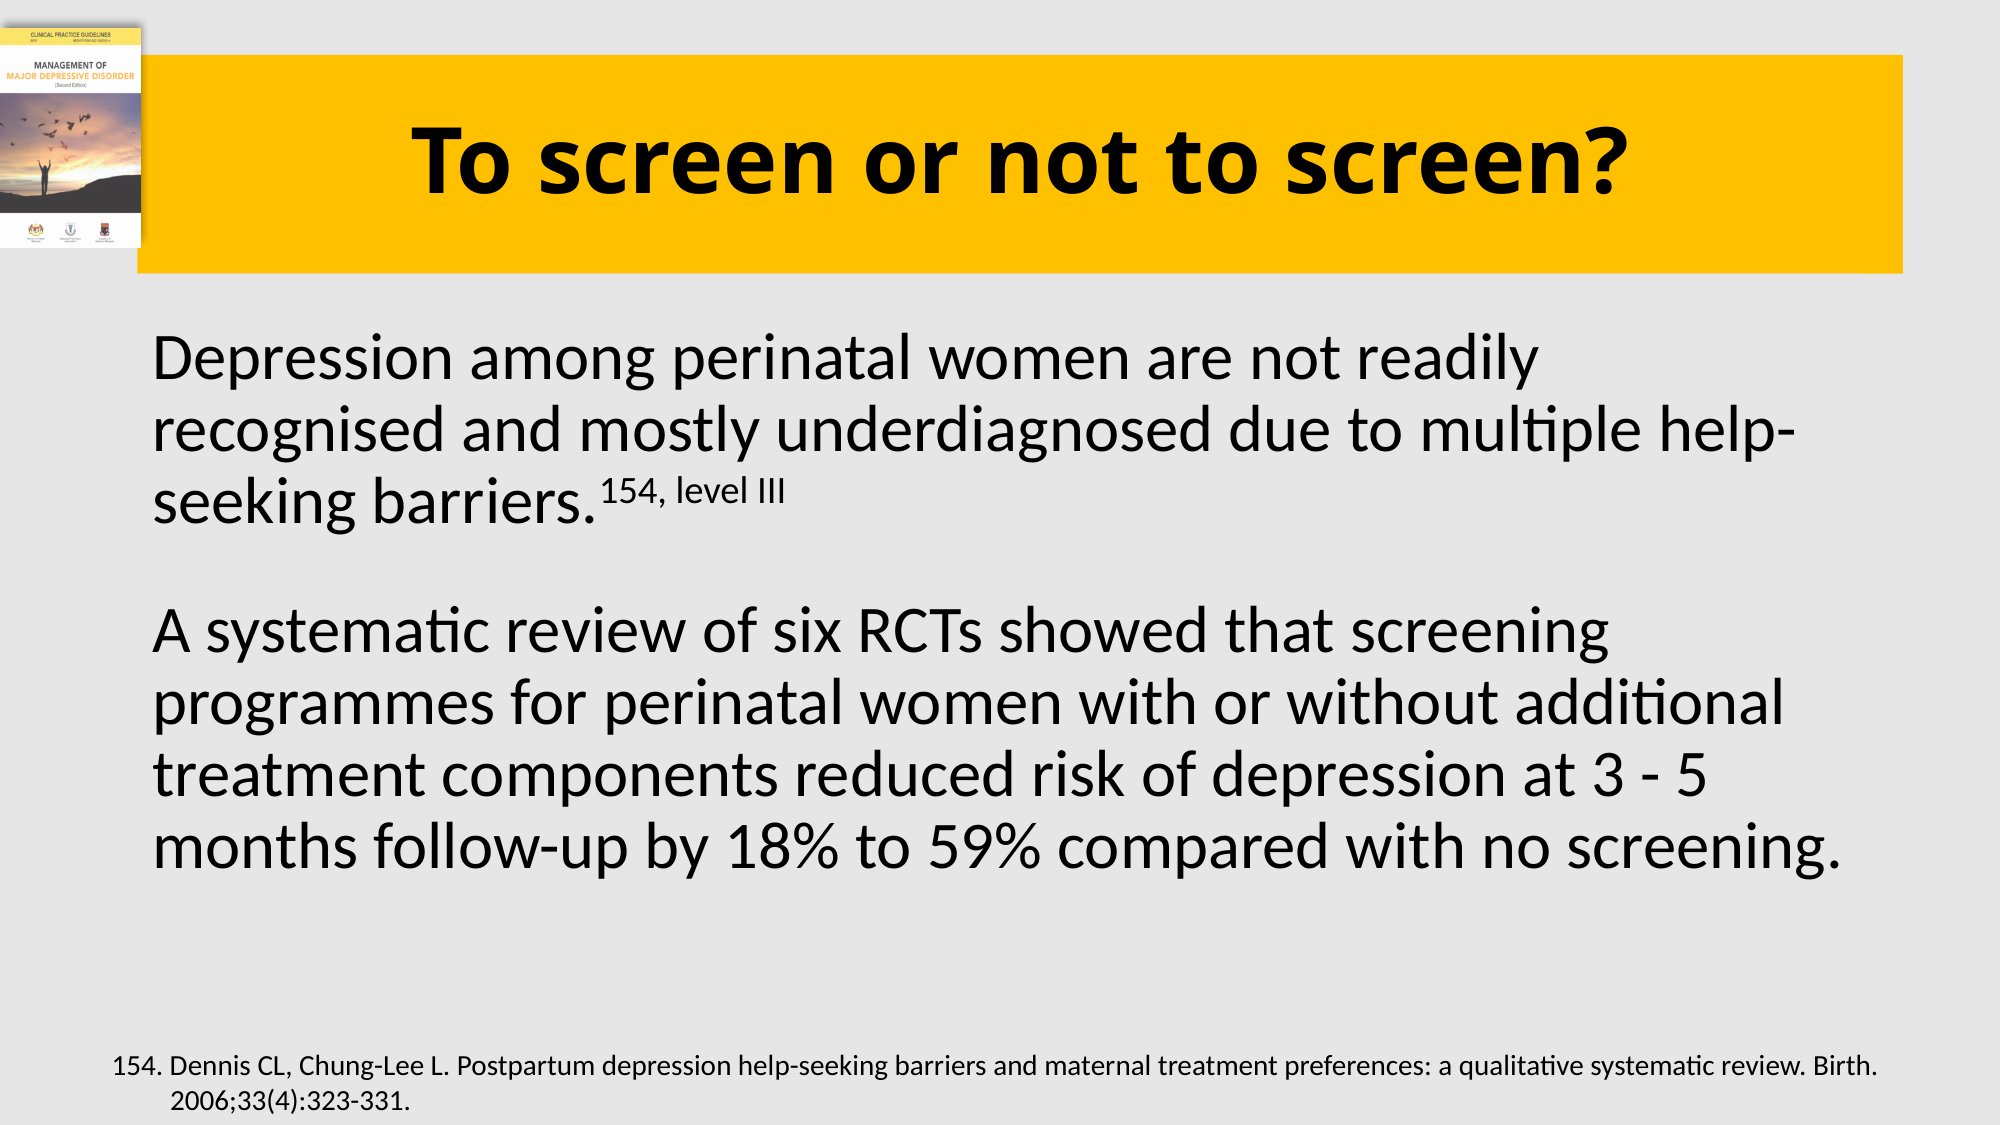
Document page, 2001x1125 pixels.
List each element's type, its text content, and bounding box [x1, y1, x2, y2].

text_box 154. Dennis CL, Chung-Lee L. Postpartum depression help-seeking barriers and maternal treatment preferences: a qualitative systematic review. Birth. 2006;33(4):323-331. [96, 1039, 1904, 1124]
title To screen or not to screen? [137, 54, 1903, 274]
list Depression among perinatal women are not readily recognised and mostly underdiagnosed due to multiple help-seeking barriers.154, level III A systematic review of six RCTs showed that screening programmes for perinatal women with or without additional treatment components reduced risk of depression at 3 - 5 months follow-up by 18% to 59% compared with no screening. [137, 273, 1863, 1014]
picture [0, 28, 141, 248]
